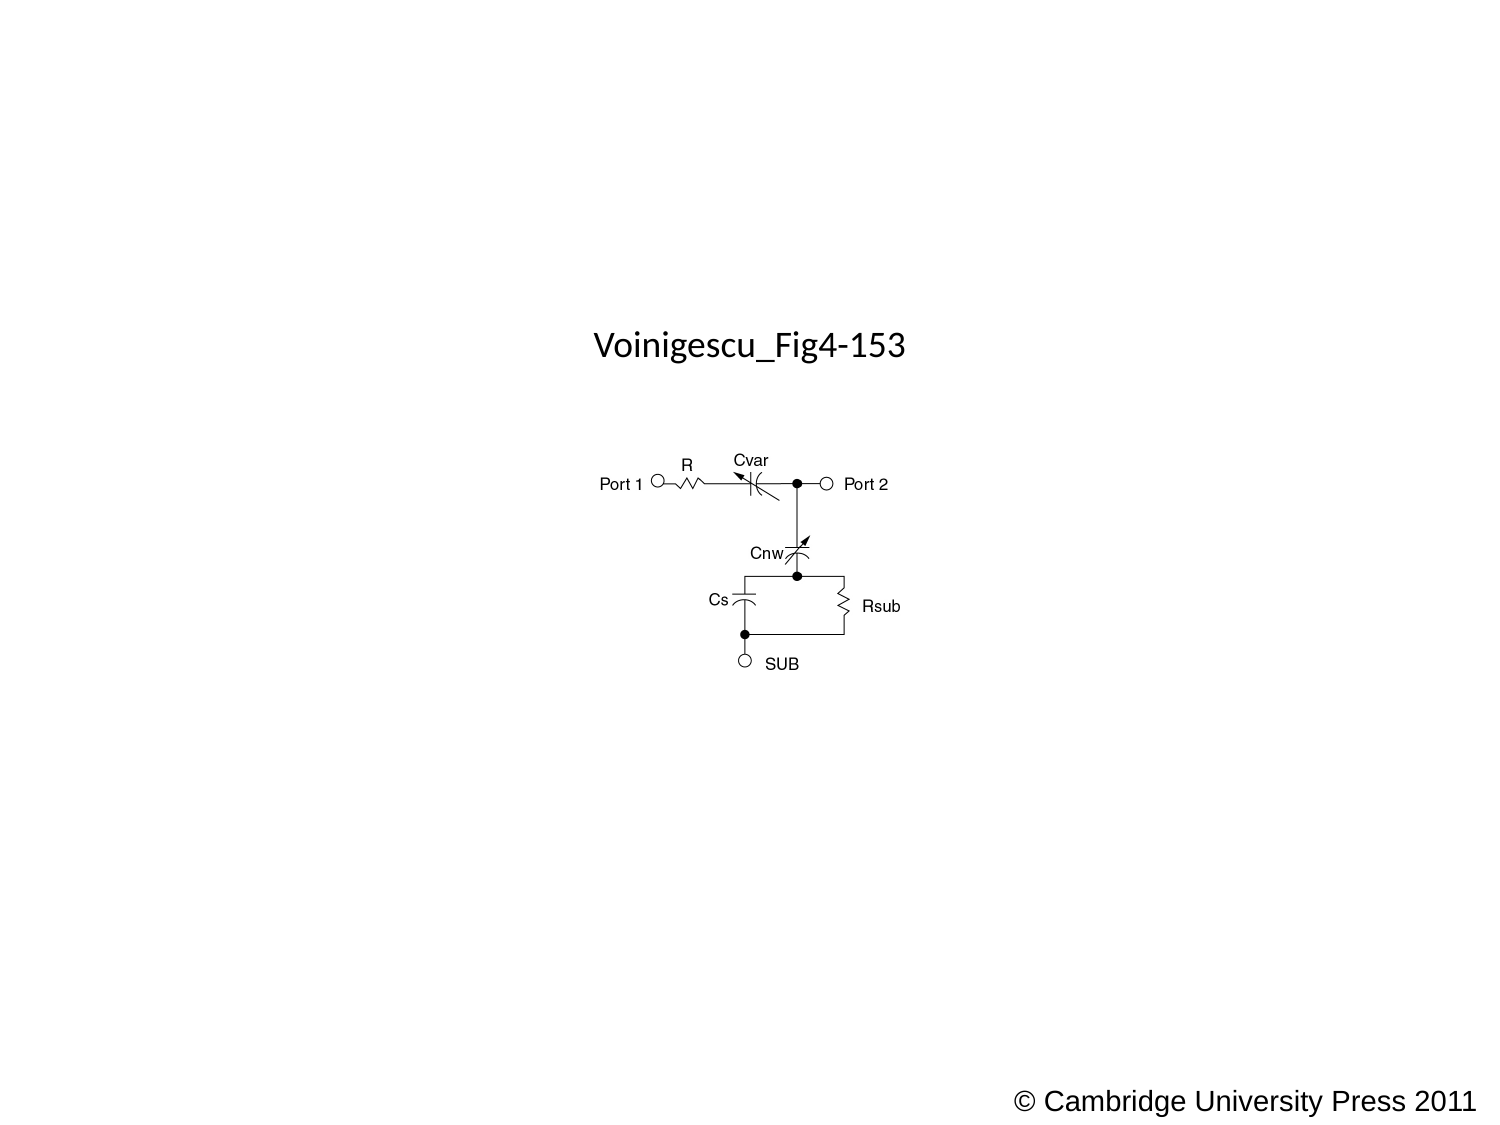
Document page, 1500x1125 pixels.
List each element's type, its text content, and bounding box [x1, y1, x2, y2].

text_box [576, 312, 924, 674]
text_box © Cambridge University Press 2011 [907, 1074, 1493, 1125]
